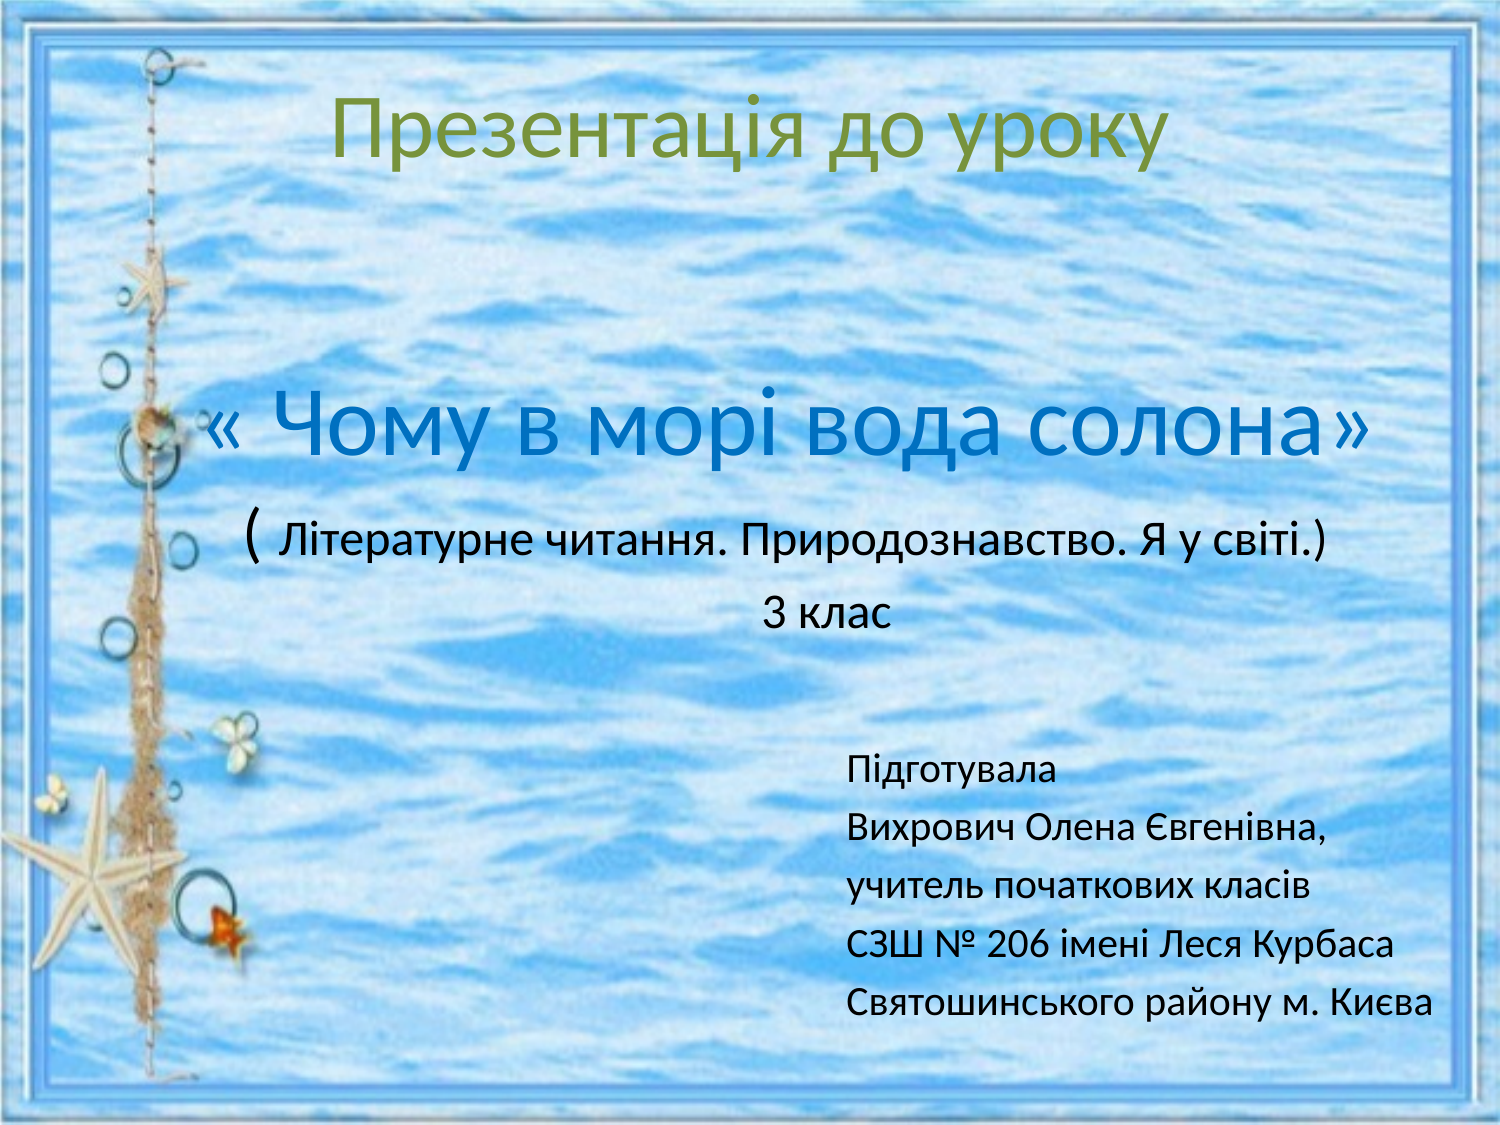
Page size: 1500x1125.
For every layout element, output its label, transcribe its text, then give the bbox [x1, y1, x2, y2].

title Презентація до уроку [75, 45, 1425, 197]
picture [0, 0, 1500, 1125]
list « Чому в морі вода солона» ( Літературне читання. Природознавство. Я у світі.) 3 клас Підготувала Вихрович Олена Євгенівна, учитель початкових класів СЗШ № 206 імені Леся Курбаса Святошинського району м. Києва [183, 208, 1471, 1125]
text_box [1045, 786, 1294, 928]
